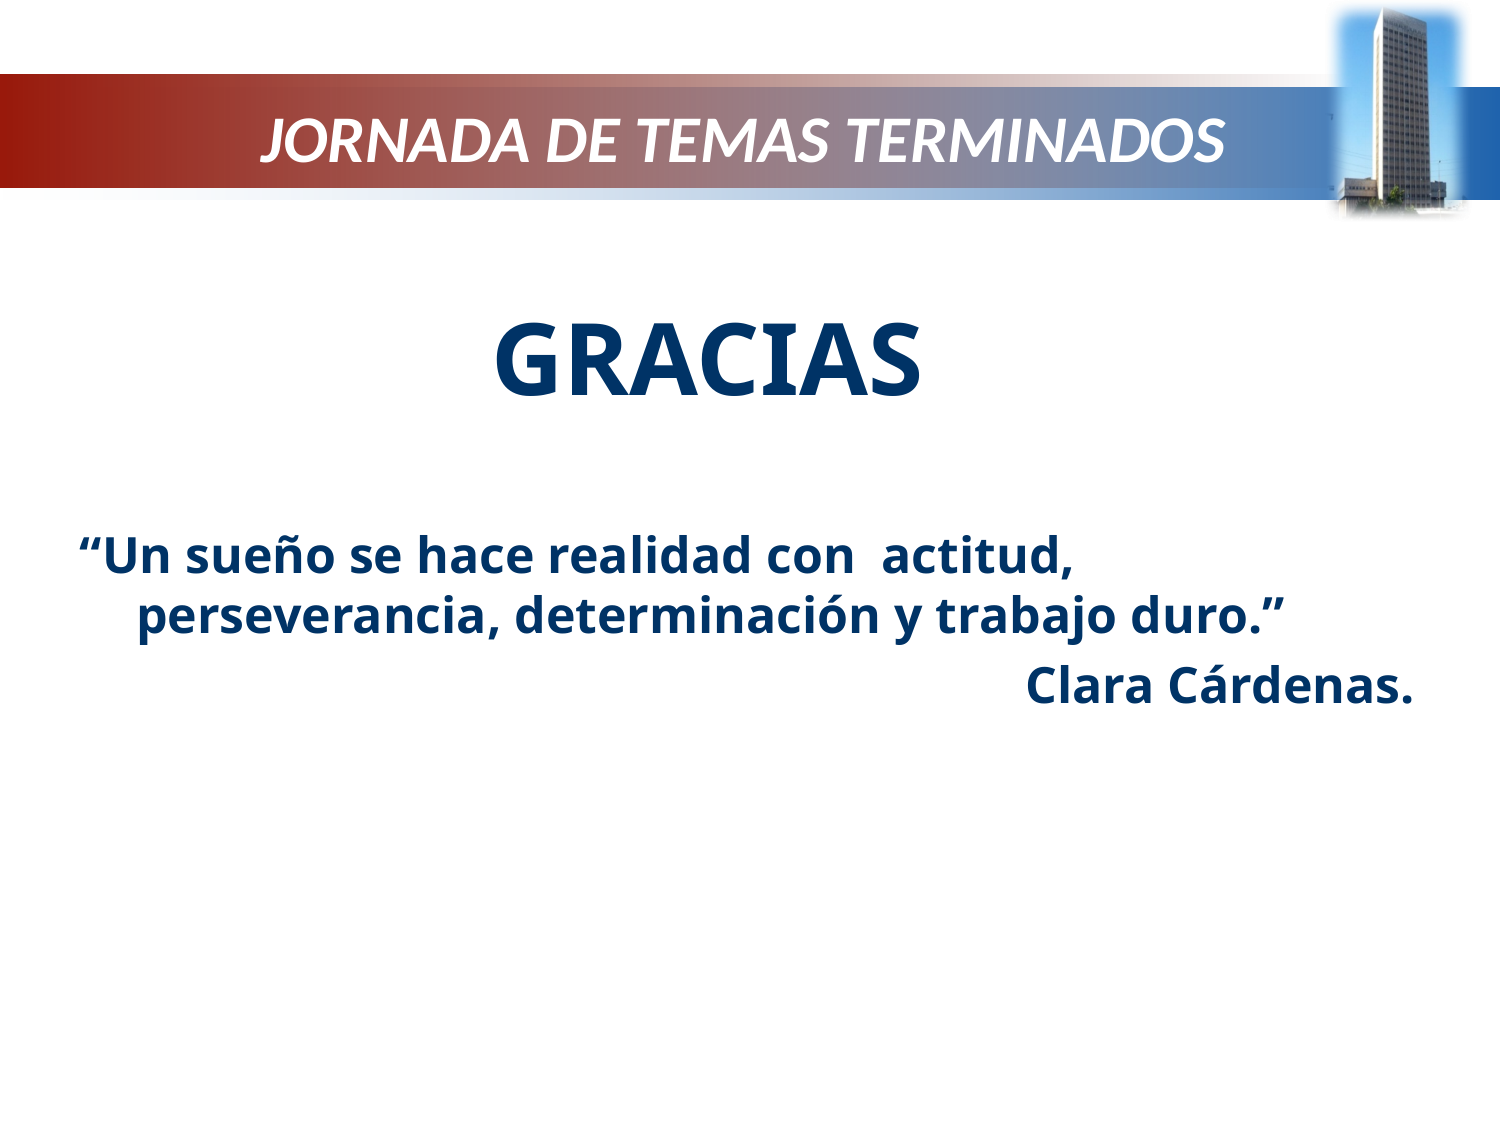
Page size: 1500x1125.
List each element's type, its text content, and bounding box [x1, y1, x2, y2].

text_box “Un sueño se hace realidad con actitud, perseverancia, determinación y trabajo duro.” Clara Cárdenas. [64, 515, 1430, 868]
text_box GRACIAS [88, 254, 1326, 457]
title JORNADA DE TEMAS TERMINADOS [137, 89, 1351, 183]
picture [1342, 22, 1458, 200]
